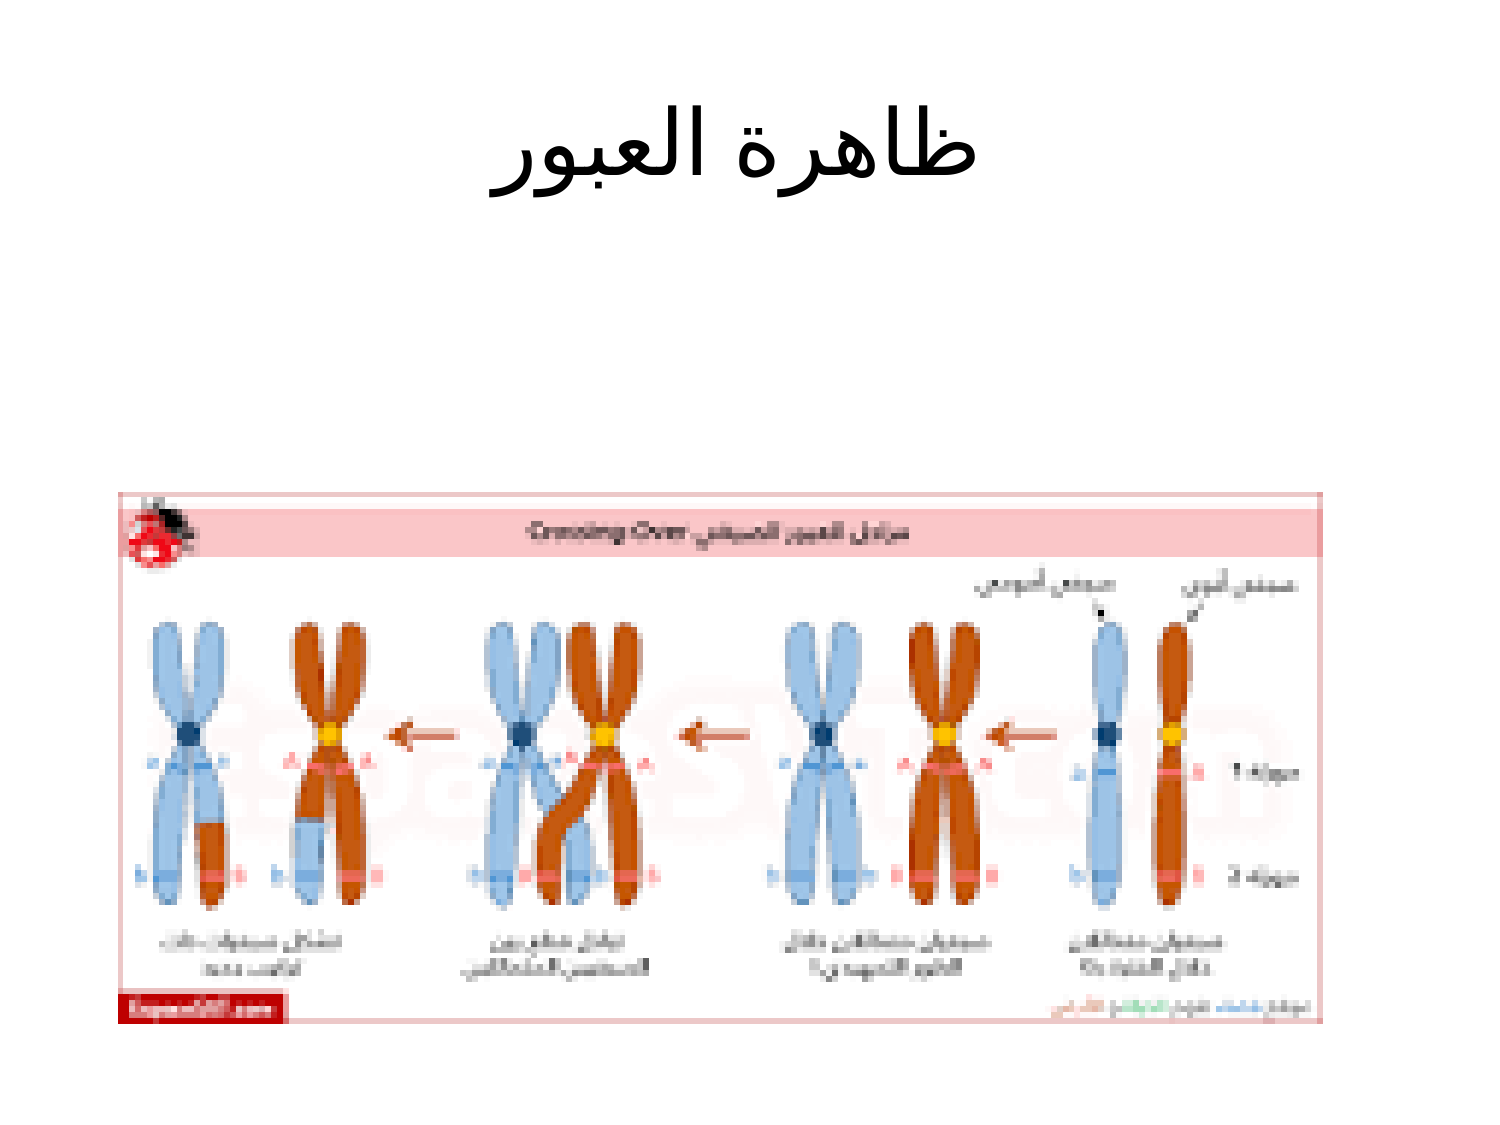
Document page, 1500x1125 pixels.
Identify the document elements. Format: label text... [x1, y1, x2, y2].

title ظاهرة العبور [75, 45, 1425, 233]
picture [117, 491, 1323, 1024]
